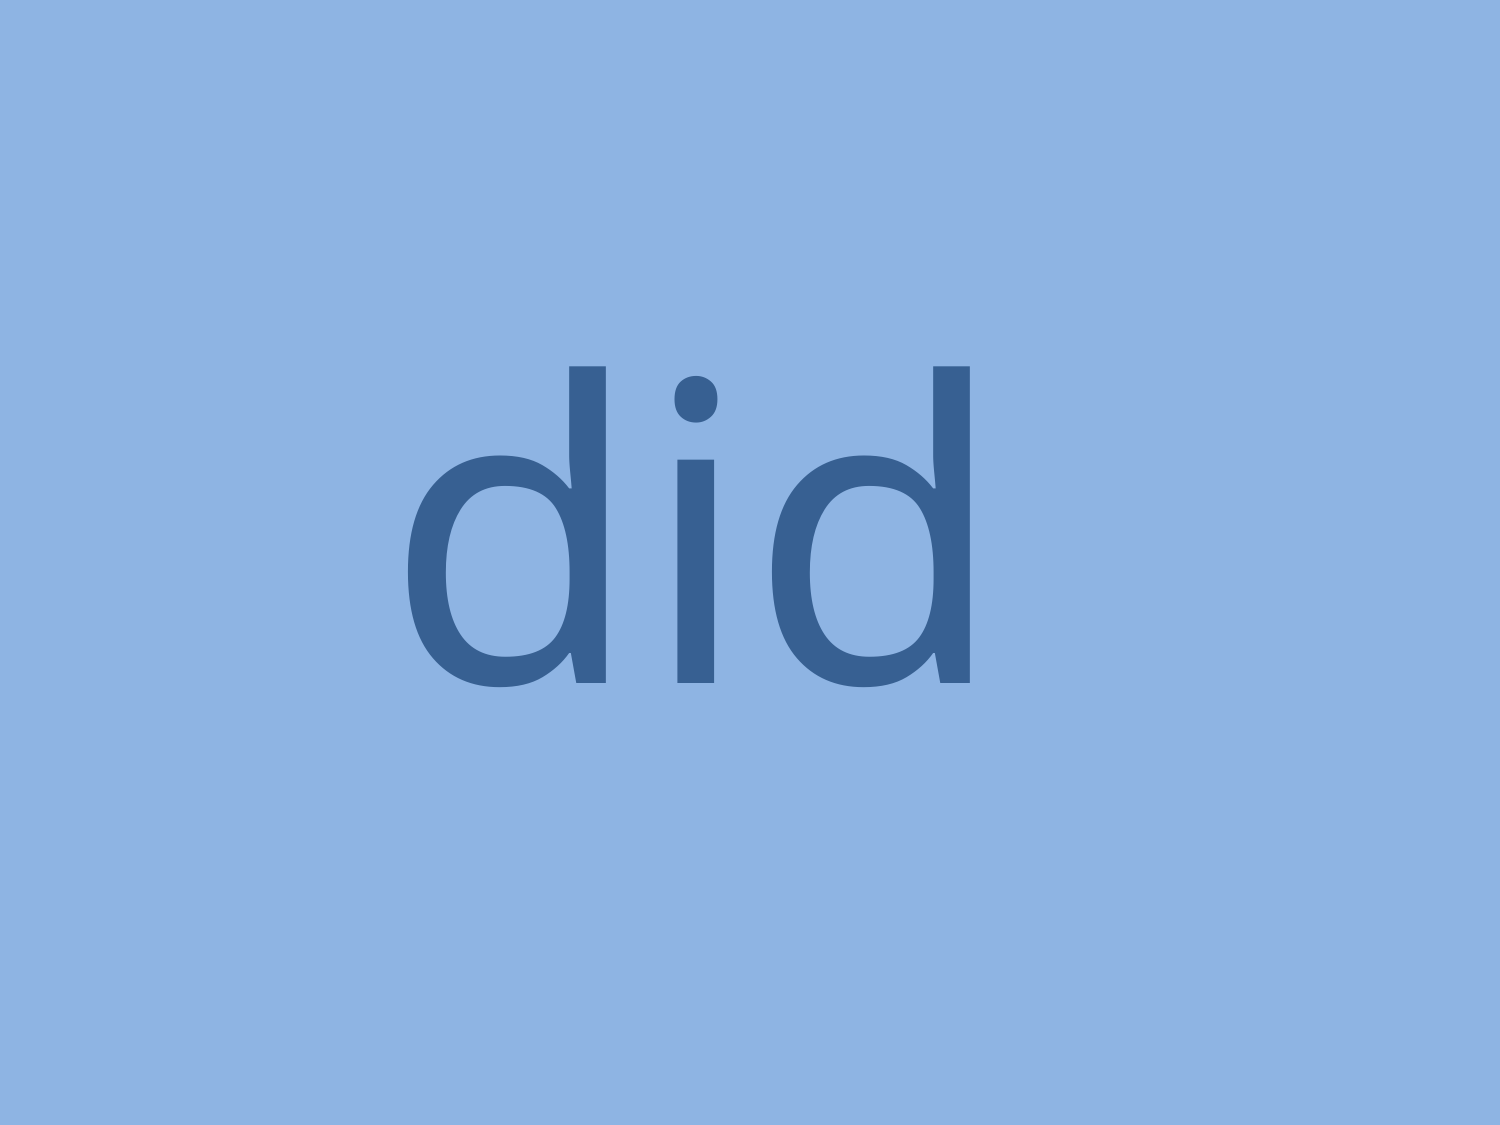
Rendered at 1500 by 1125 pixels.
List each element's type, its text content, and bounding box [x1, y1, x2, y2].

text_box did [41, 259, 1459, 775]
